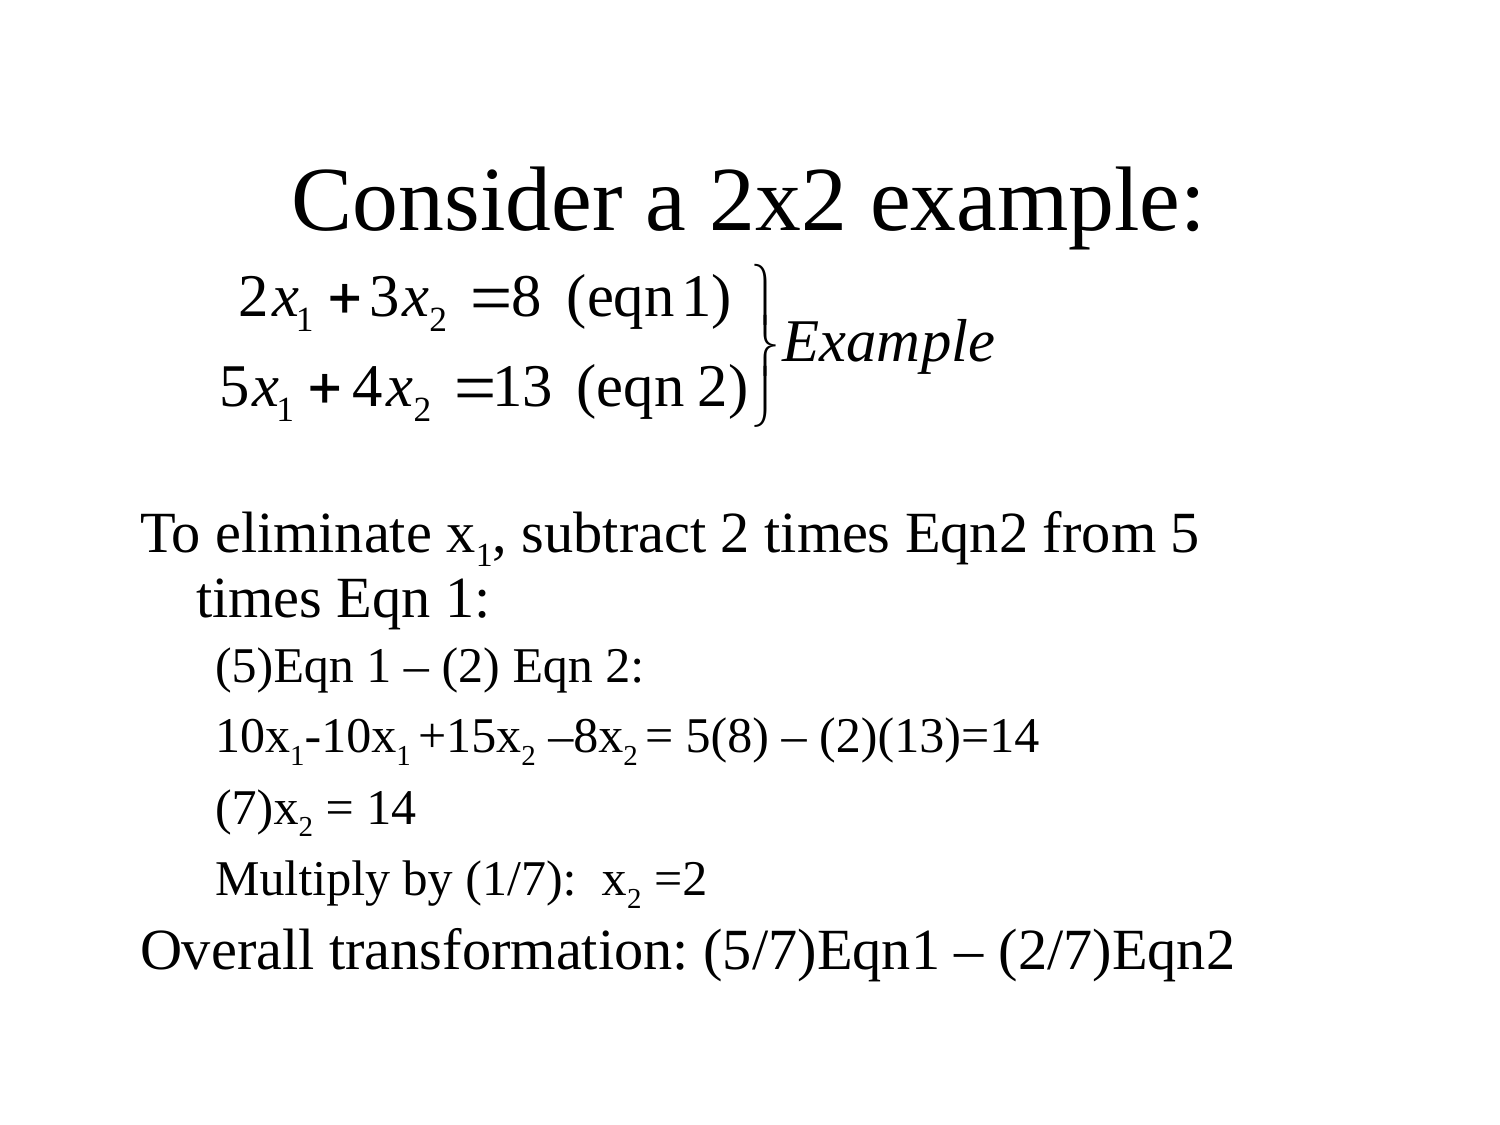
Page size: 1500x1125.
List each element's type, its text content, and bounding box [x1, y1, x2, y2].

title Consider a 2x2 example: [112, 99, 1388, 288]
list To eliminate x1, subtract 2 times Eqn2 from 5 times Eqn 1: (5)Eqn 1 – (2) Eqn 2: 10x1-10x1 +15x2 –8x2 = 5(8) – (2)(13)=14 (7)x2 = 14 Multiply by (1/7): x2 =2 Overall transformation: (5/7)Eqn1 – (2/7)Eqn2 [124, 487, 1276, 1001]
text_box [212, 249, 1022, 442]
